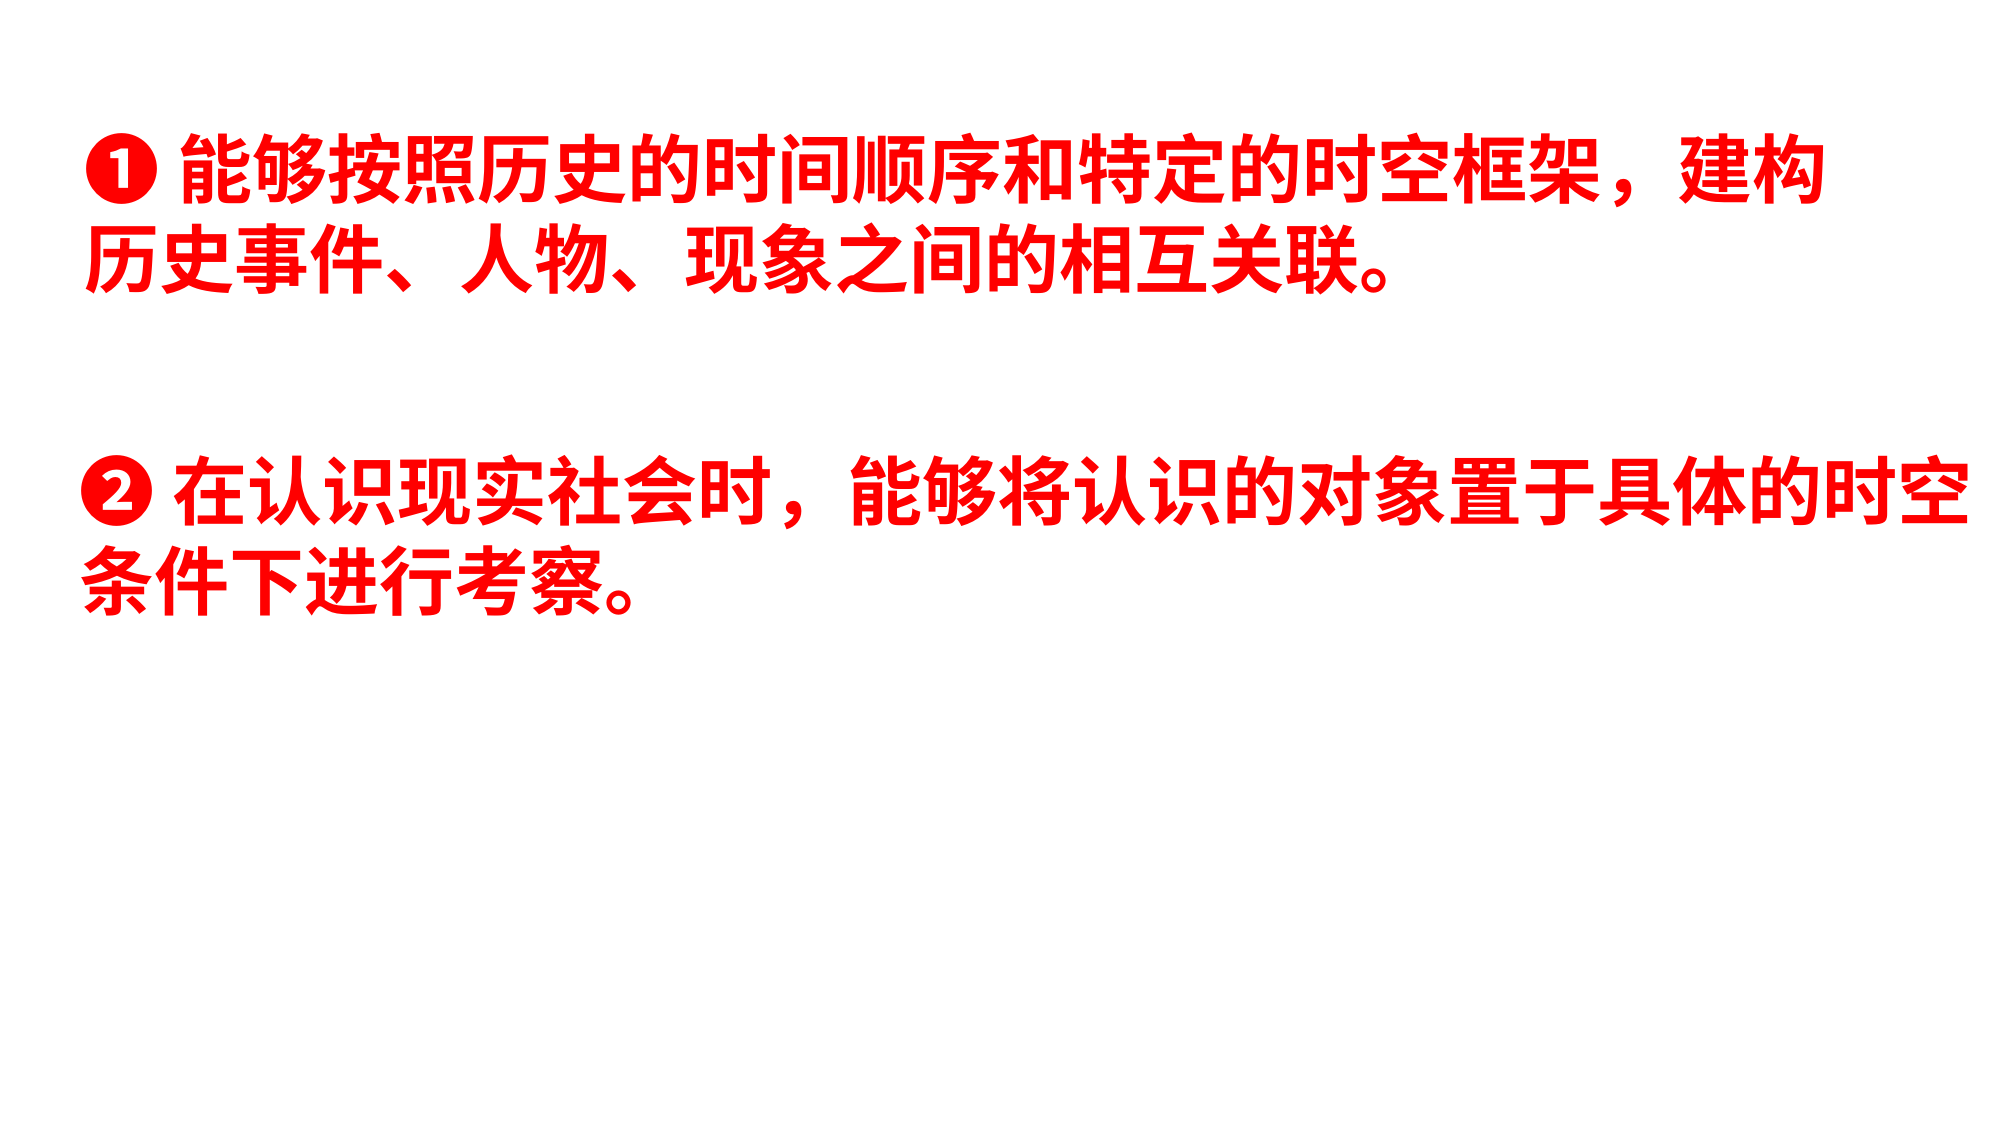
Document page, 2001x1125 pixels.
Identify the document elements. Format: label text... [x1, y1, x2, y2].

text_box ❶能够按照历史的时间顺序和特定的时空框架，建构历史事件、人物、现象之间的相互关联。 [69, 114, 1909, 310]
text_box ❷在认识现实社会时，能够将认识的对象置于具体的时空 条件下进行考察。 [64, 437, 1988, 632]
